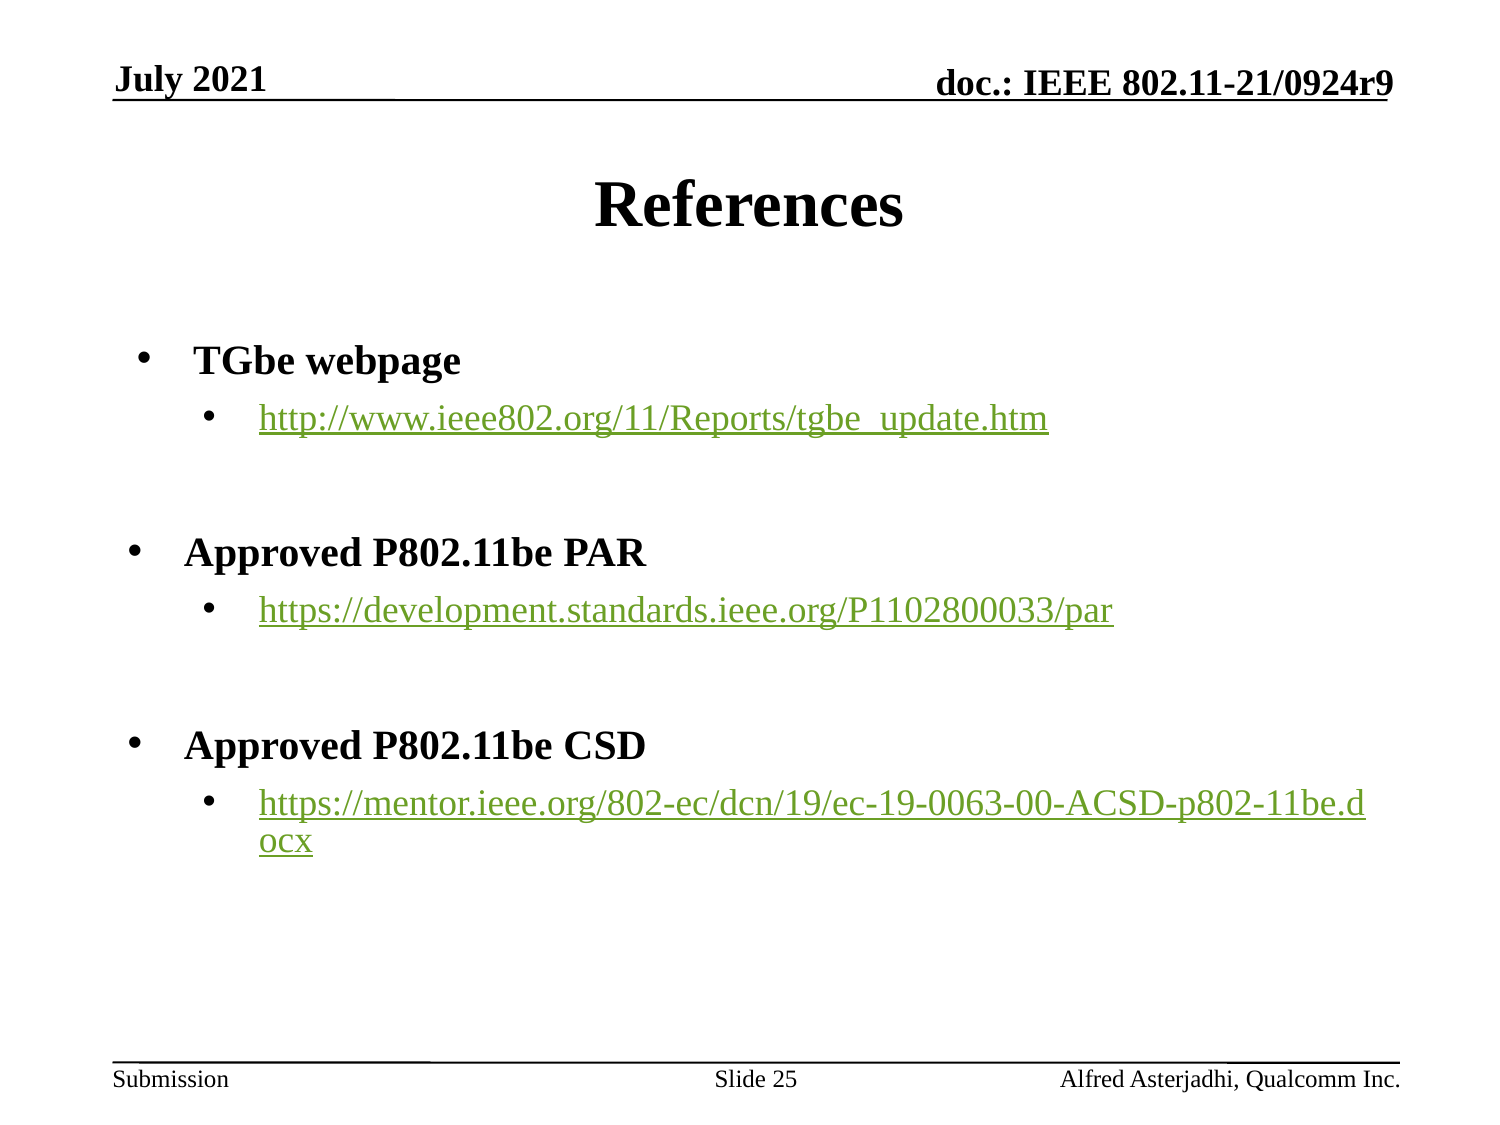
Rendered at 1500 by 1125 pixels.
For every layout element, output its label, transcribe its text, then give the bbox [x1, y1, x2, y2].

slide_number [114, 54, 493, 100]
title References [112, 112, 1388, 288]
list TGbe webpage http://www.ieee802.org/11/Reports/tgbe_update.htm Approved P802.11be PAR https://development.standards.ieee.org/P1102800033/par Approved P802.11be CSD https://mentor.ieee.org/802-ec/dcn/19/ec-19-0063-00-ACSD-p802-11be.docx [112, 324, 1388, 1000]
slide_number Slide 25 [712, 1061, 800, 1123]
footer Alfred Asterjadhi, Qualcomm Inc. [878, 1061, 1402, 1093]
